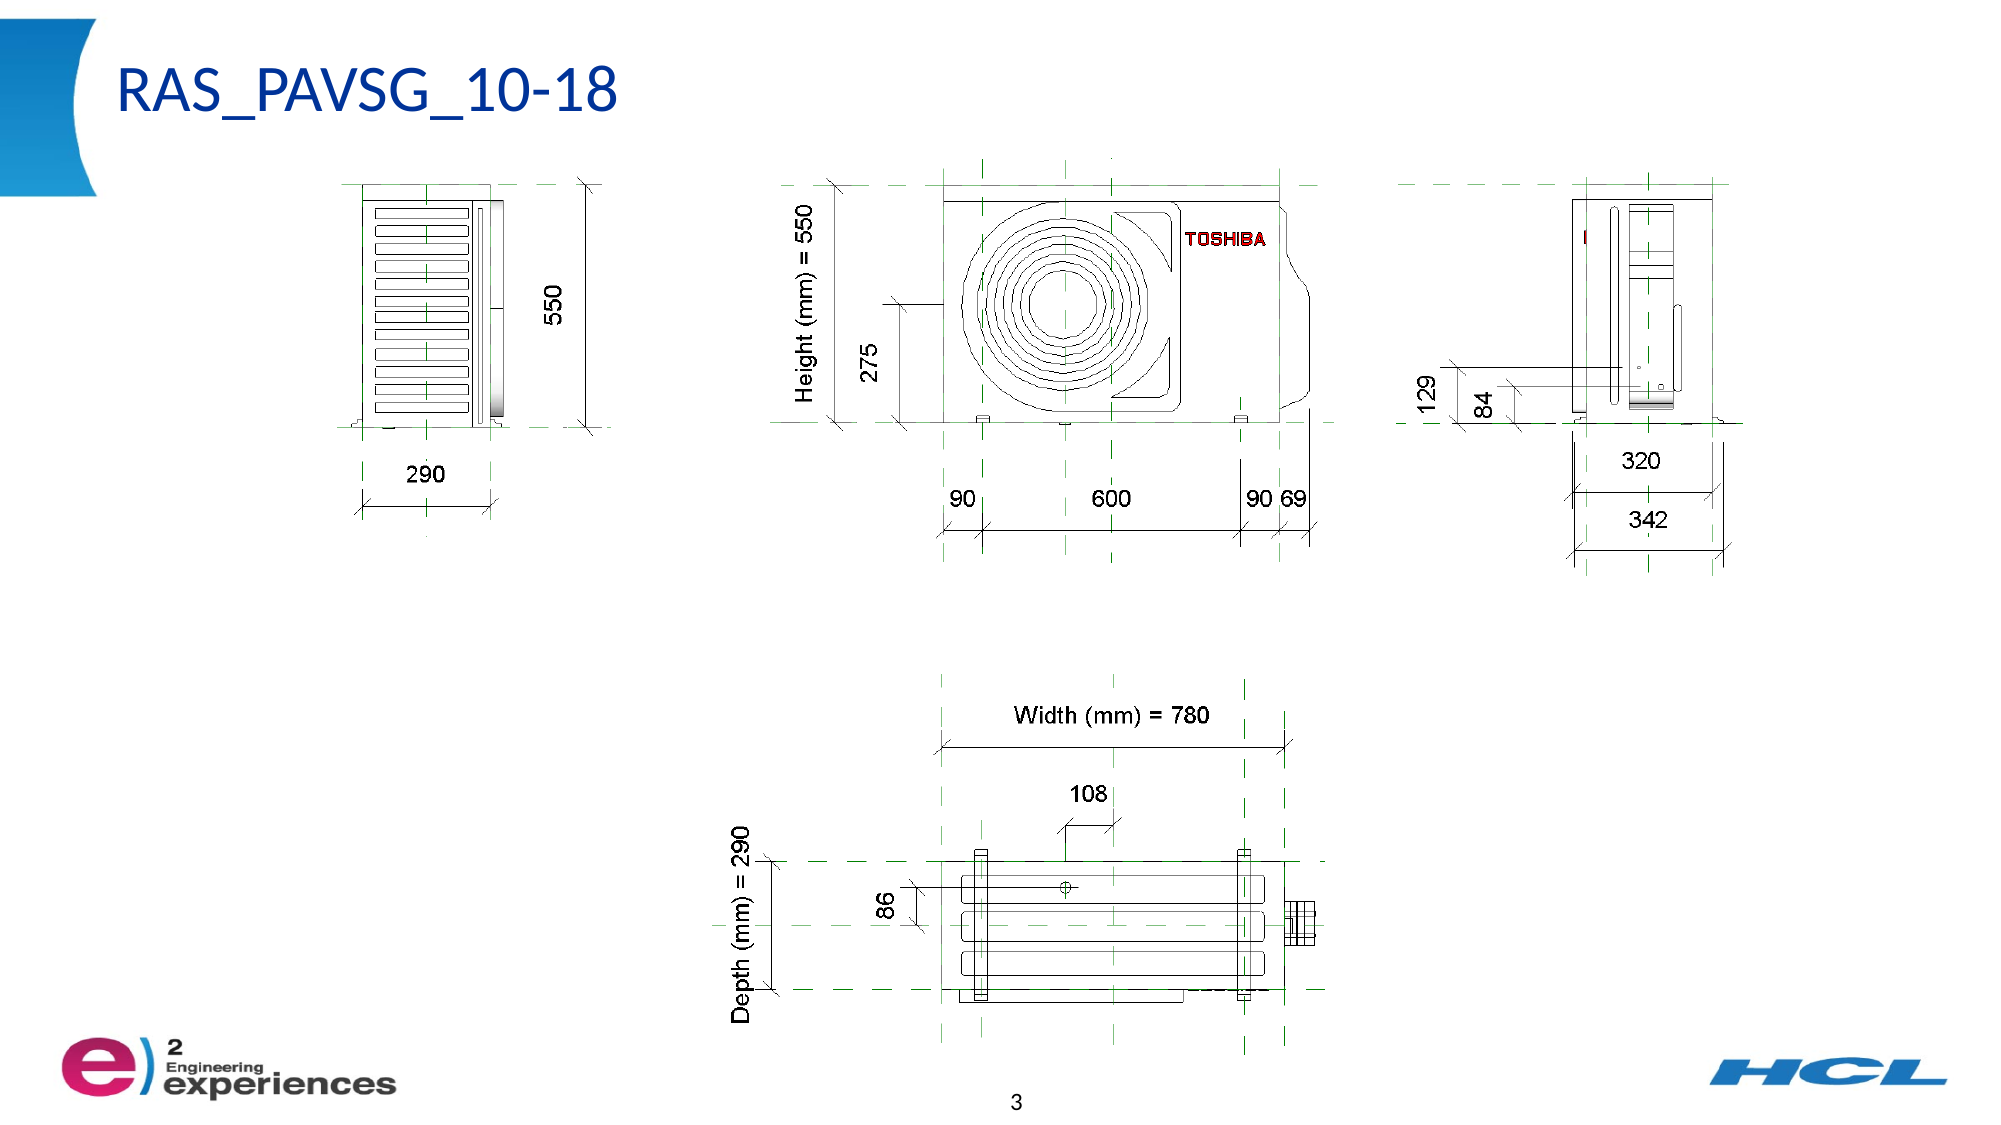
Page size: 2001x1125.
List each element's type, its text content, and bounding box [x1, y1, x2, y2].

picture [0, 0, 2000, 1125]
text_box RAS_PAVSG_10-18 [101, 37, 635, 133]
